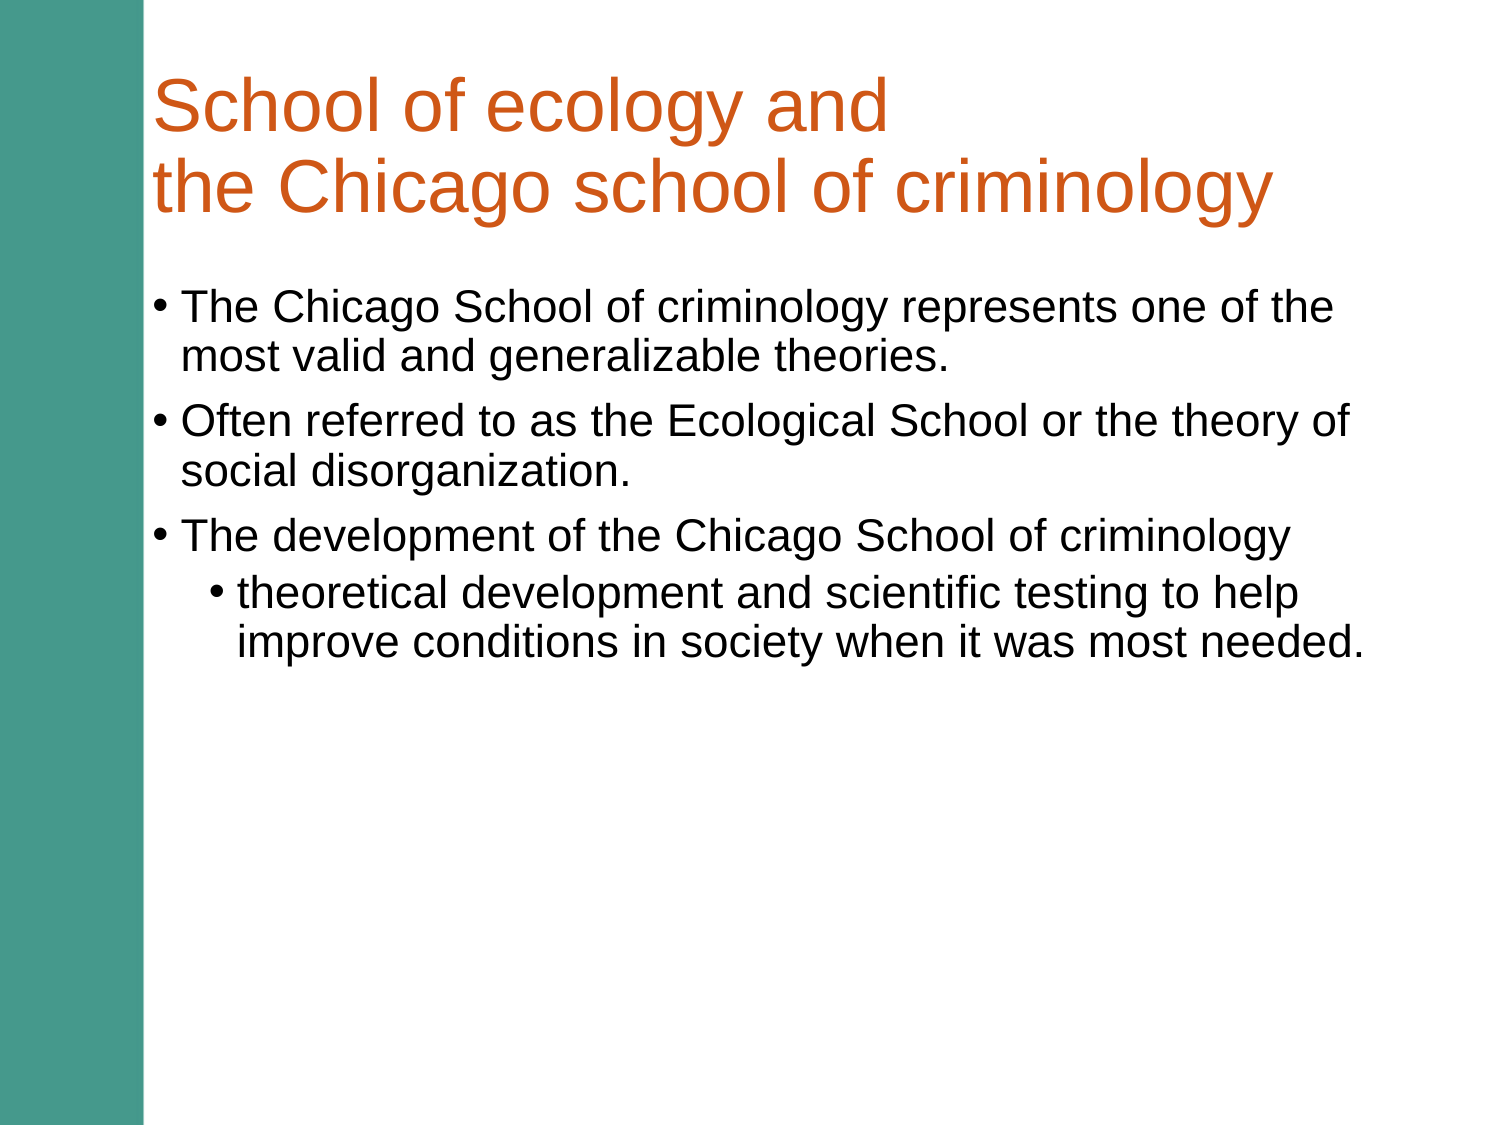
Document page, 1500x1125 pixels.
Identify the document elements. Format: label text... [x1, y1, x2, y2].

list The Chicago School of criminology represents one of the most valid and generalizable theories. Often referred to as the Ecological School or the theory of social disorganization. The development of the Chicago School of criminology theoretical development and scientific testing to help improve conditions in society when it was most needed. [137, 275, 1432, 990]
picture [0, 0, 1500, 1125]
title School of ecology and the Chicago school of criminology [137, 78, 1397, 216]
